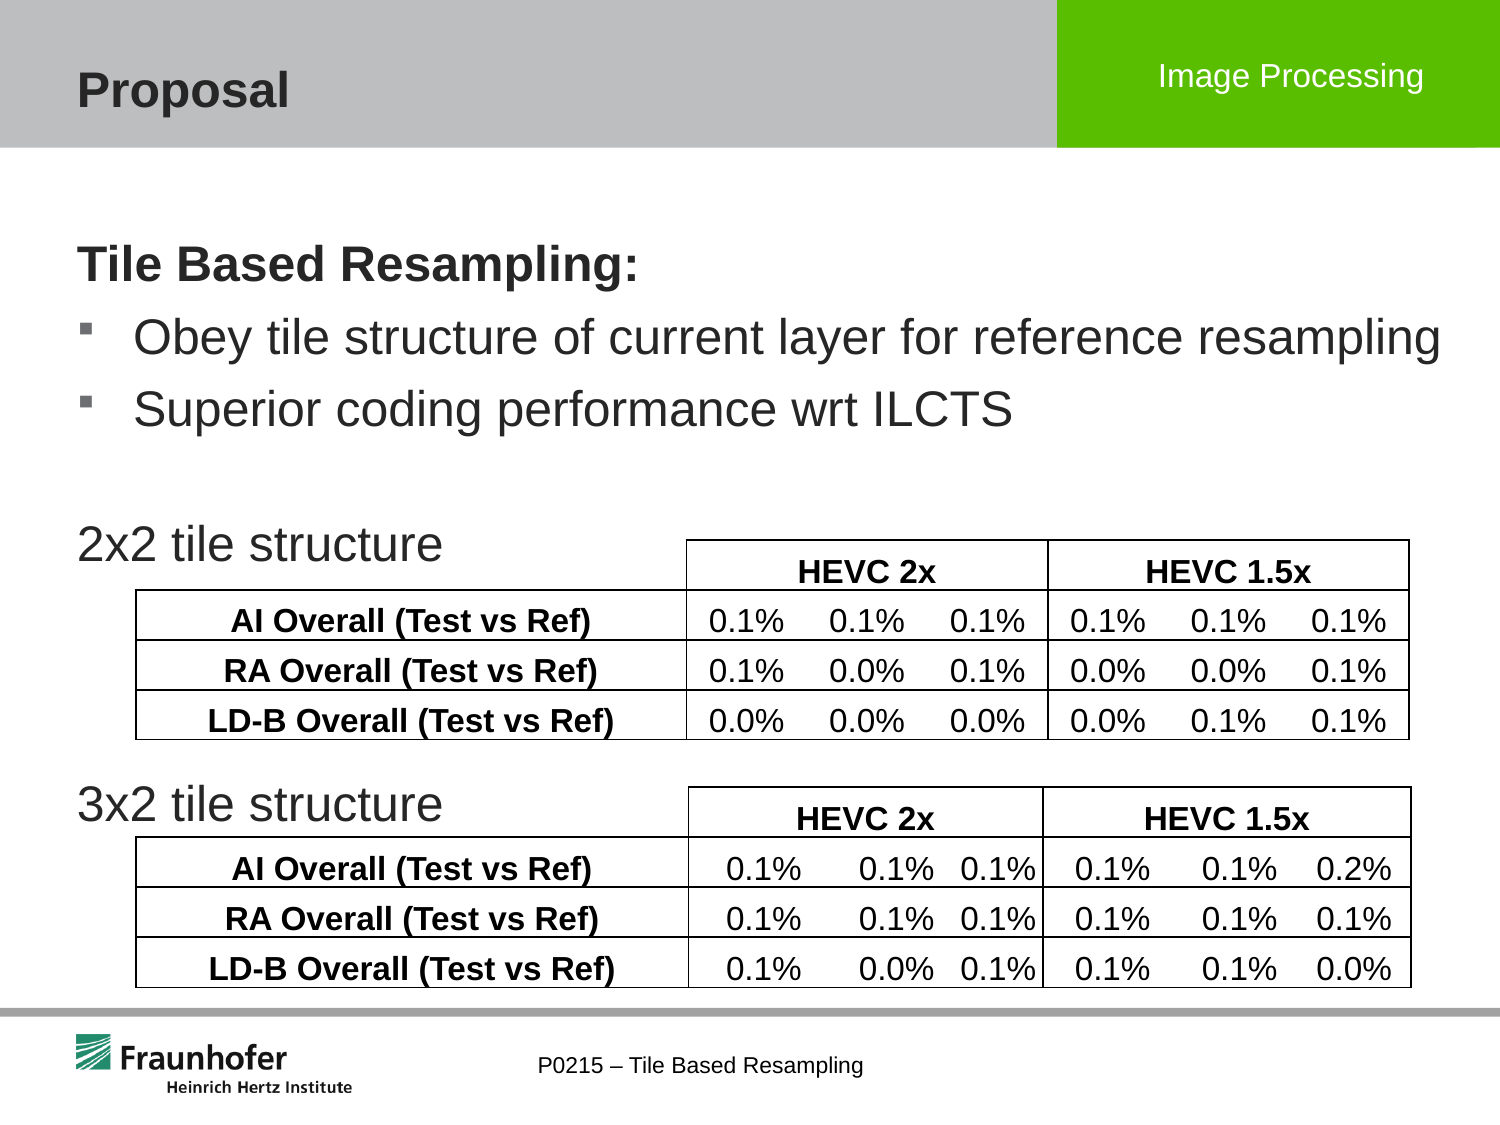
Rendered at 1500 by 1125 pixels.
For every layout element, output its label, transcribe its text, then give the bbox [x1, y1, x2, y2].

table_cell 0.1% [1044, 938, 1183, 987]
table_cell 0.1% [1183, 838, 1297, 886]
table_cell 0.1% [839, 838, 954, 886]
table_cell 0.1% [927, 591, 1047, 639]
table_cell AI Overall (Test vs Ref) [137, 838, 688, 886]
table_cell 0.1% [1289, 691, 1408, 739]
table_cell 0.0% [839, 938, 954, 987]
table_cell 0.0% [1049, 641, 1168, 689]
table_cell 0.1% [1183, 888, 1297, 936]
table_cell 0.0% [1297, 938, 1410, 987]
table_header HEVC 1.5x [1049, 541, 1408, 589]
table_cell 0.1% [954, 838, 1042, 886]
table_cell 0.1% [687, 641, 807, 689]
title Proposal [76, 58, 1022, 118]
table_cell RA Overall (Test vs Ref) [137, 641, 686, 689]
table_header HEVC 2x [689, 788, 1042, 836]
table_cell 0.0% [687, 691, 807, 739]
table_cell 0.1% [689, 838, 839, 886]
table_cell 0.0% [807, 691, 927, 739]
table_cell 0.1% [807, 591, 927, 639]
table_cell 0.1% [954, 938, 1042, 987]
table_cell 0.1% [1297, 888, 1410, 936]
table_cell 0.1% [1168, 691, 1289, 739]
table_cell 0.1% [1289, 591, 1408, 639]
table_cell 0.0% [1168, 641, 1289, 689]
table_header HEVC 1.5x [1044, 788, 1410, 836]
picture [76, 1034, 352, 1093]
table_header [136, 787, 688, 836]
table_cell 0.1% [689, 938, 839, 987]
table_cell AI Overall (Test vs Ref) [137, 591, 686, 639]
table_cell 0.1% [687, 591, 807, 639]
table_cell 0.2% [1297, 838, 1410, 886]
table_cell 0.1% [1044, 888, 1183, 936]
table_cell 0.1% [927, 641, 1047, 689]
table_cell 0.1% [689, 888, 839, 936]
table_cell 0.1% [839, 888, 954, 936]
table_cell 0.1% [1044, 838, 1183, 886]
table_header HEVC 2x [687, 541, 1047, 589]
table_cell LD-B Overall (Test vs Ref) [137, 691, 686, 739]
table_cell 0.1% [1049, 591, 1168, 639]
table_header [136, 540, 686, 589]
table_cell 0.1% [1289, 641, 1408, 689]
table_cell 0.0% [807, 641, 927, 689]
table_cell 0.1% [1183, 938, 1297, 987]
table_cell 0.1% [1168, 591, 1289, 639]
table_cell 0.0% [1049, 691, 1168, 739]
table_cell RA Overall (Test vs Ref) [137, 888, 688, 936]
list Tile Based Resampling: Obey tile structure of current layer for reference resampling Superior coding performance wrt ILCTS 2x2 tile structure 3x2 tile structure [76, 231, 1471, 973]
footer P0215 – Tile Based Resampling [442, 1034, 1008, 1094]
table_cell LD-B Overall (Test vs Ref) [137, 938, 688, 987]
table_cell 0.1% [954, 888, 1042, 936]
table_cell 0.0% [927, 691, 1047, 739]
